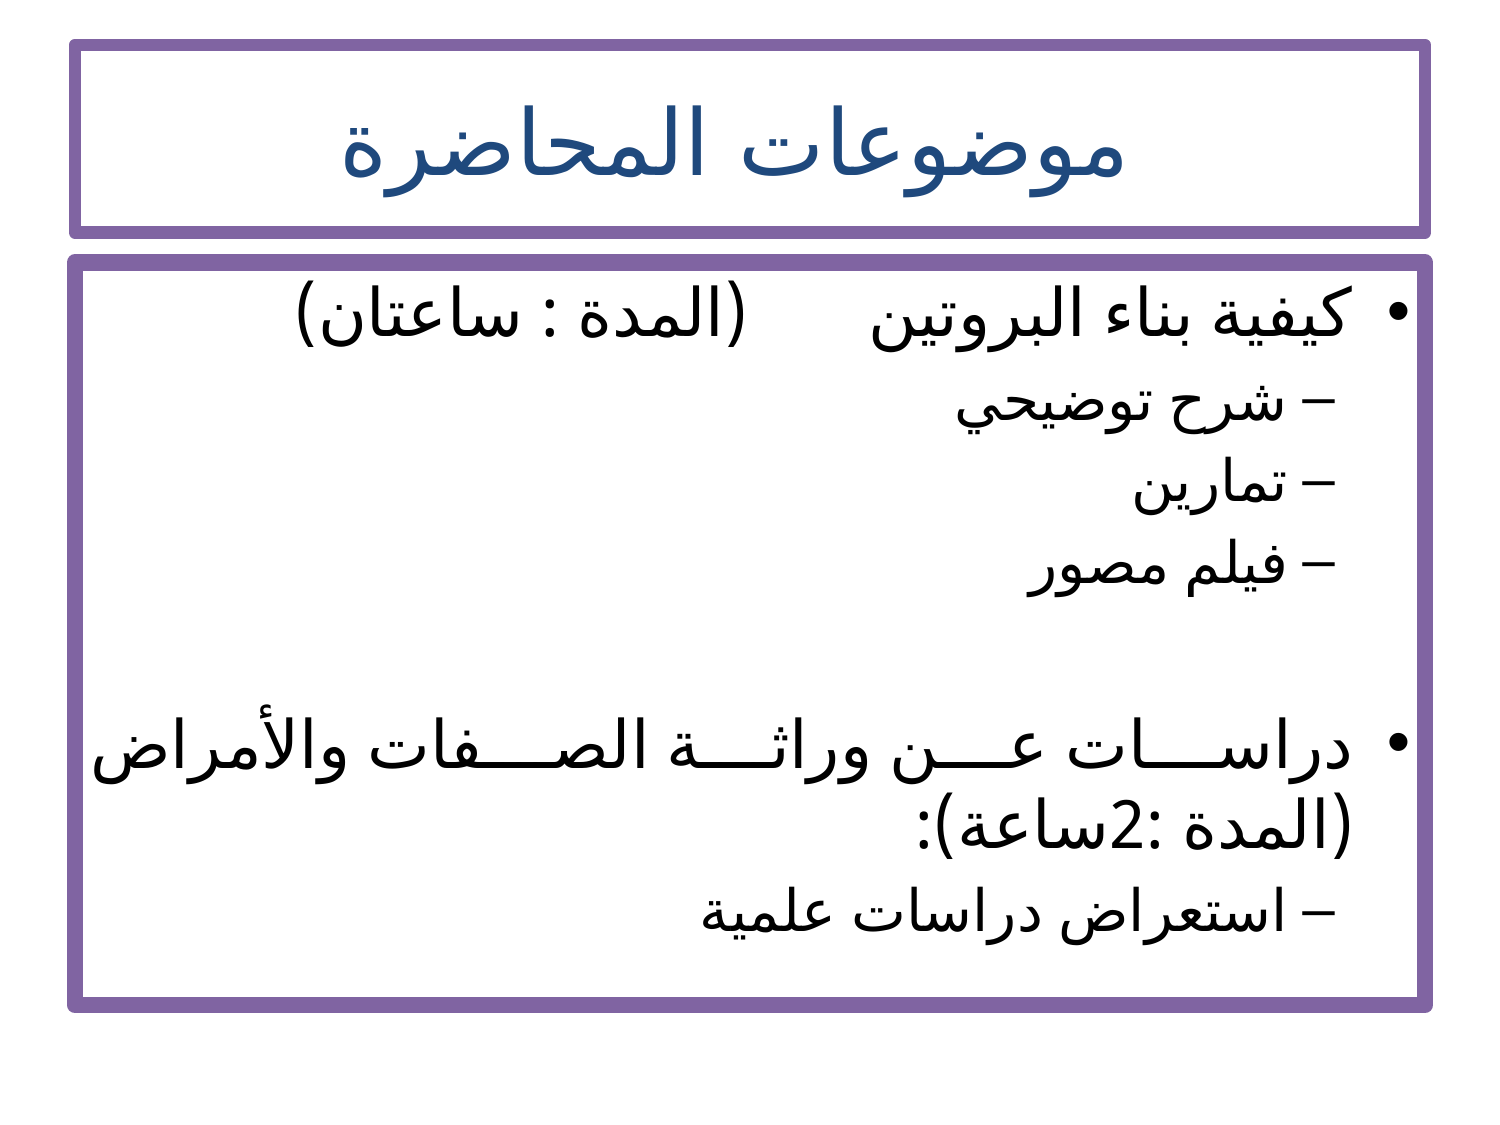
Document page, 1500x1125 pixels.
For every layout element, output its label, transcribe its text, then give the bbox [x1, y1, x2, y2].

title موضوعات المحاضرة [75, 45, 1425, 233]
list كيفية بناء البروتين (المدة : ساعتان) شرح توضيحي تمارين فيلم مصور دراسات عن وراثة الصفات والأمراض (المدة :2ساعة): استعراض دراسات علمية [75, 262, 1425, 1005]
